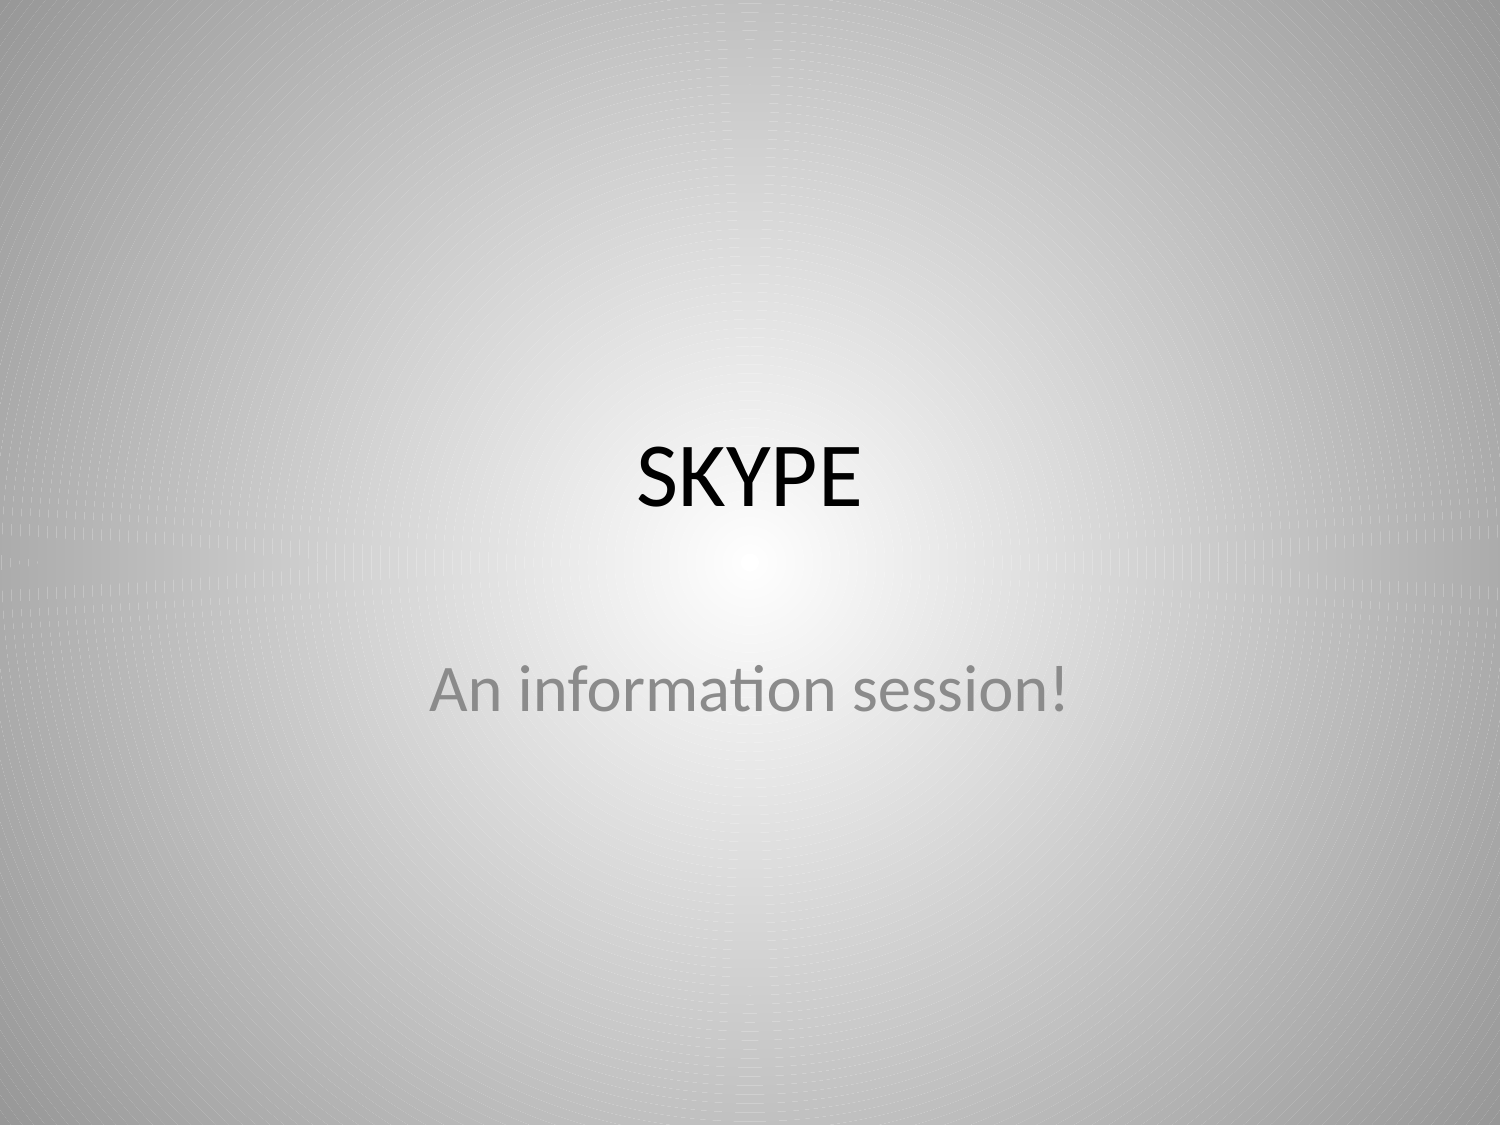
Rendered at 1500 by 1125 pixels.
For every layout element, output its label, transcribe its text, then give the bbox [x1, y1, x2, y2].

title SKYPE [112, 349, 1388, 591]
subtitle An information session! [225, 637, 1275, 925]
